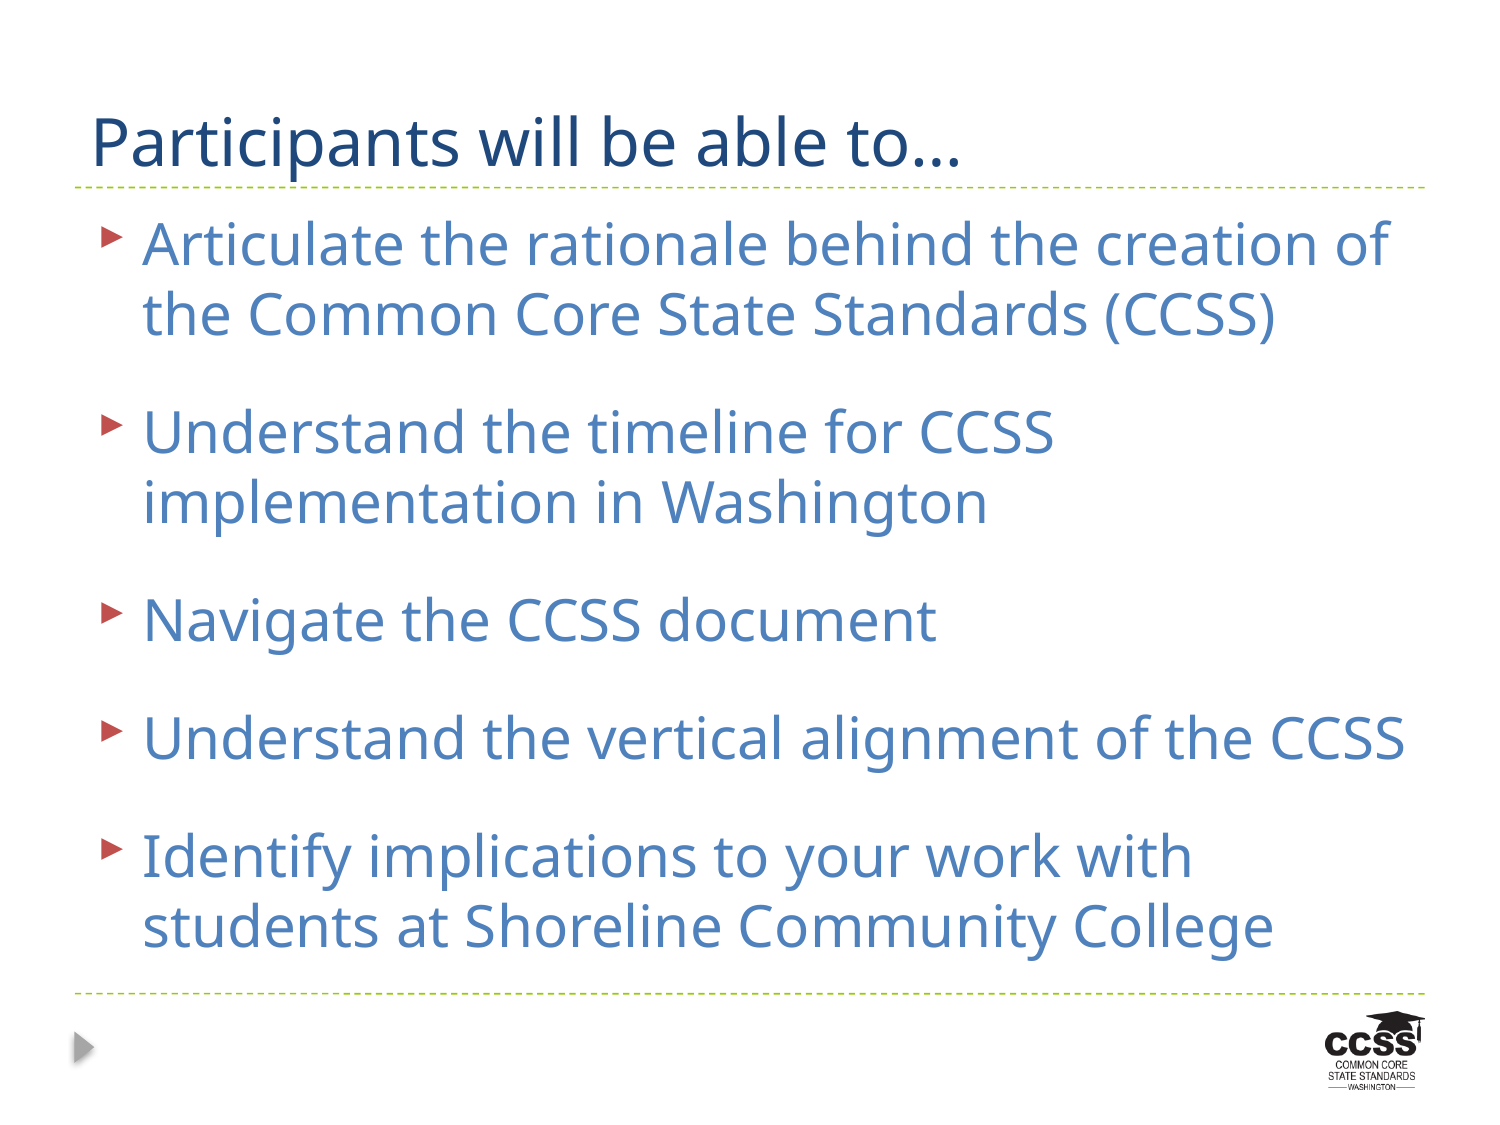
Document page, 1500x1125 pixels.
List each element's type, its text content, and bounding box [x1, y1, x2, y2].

title Participants will be able to… [75, 24, 1425, 188]
list Articulate the rationale behind the creation of the Common Core State Standards (CCSS) Understand the timeline for CCSS implementation in Washington Navigate the CCSS document Understand the vertical alignment of the CCSS Identify implications to your work with students at Shoreline Community College [37, 200, 1463, 1010]
picture [1325, 1011, 1425, 1090]
